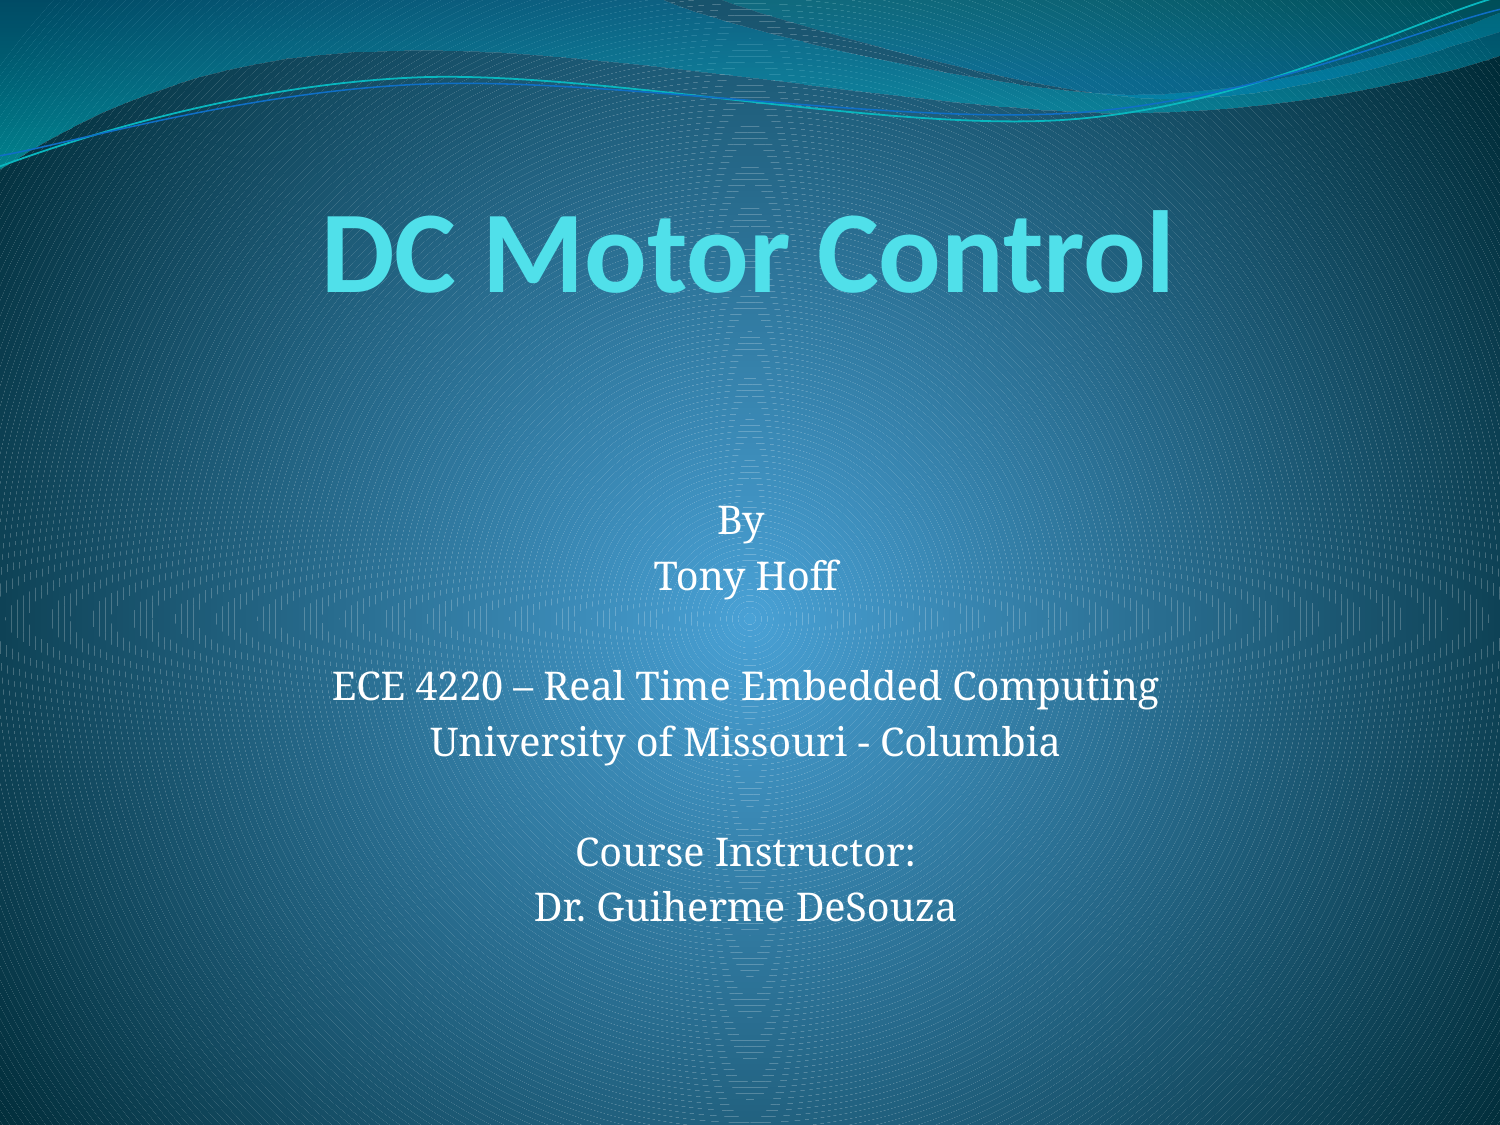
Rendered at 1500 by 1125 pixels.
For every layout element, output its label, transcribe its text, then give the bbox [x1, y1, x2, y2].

title DC Motor Control [112, 125, 1388, 367]
subtitle By Tony Hoff ECE 4220 – Real Time Embedded Computing University of Missouri - Columbia Course Instructor: Dr. Guiherme DeSouza [225, 487, 1275, 938]
